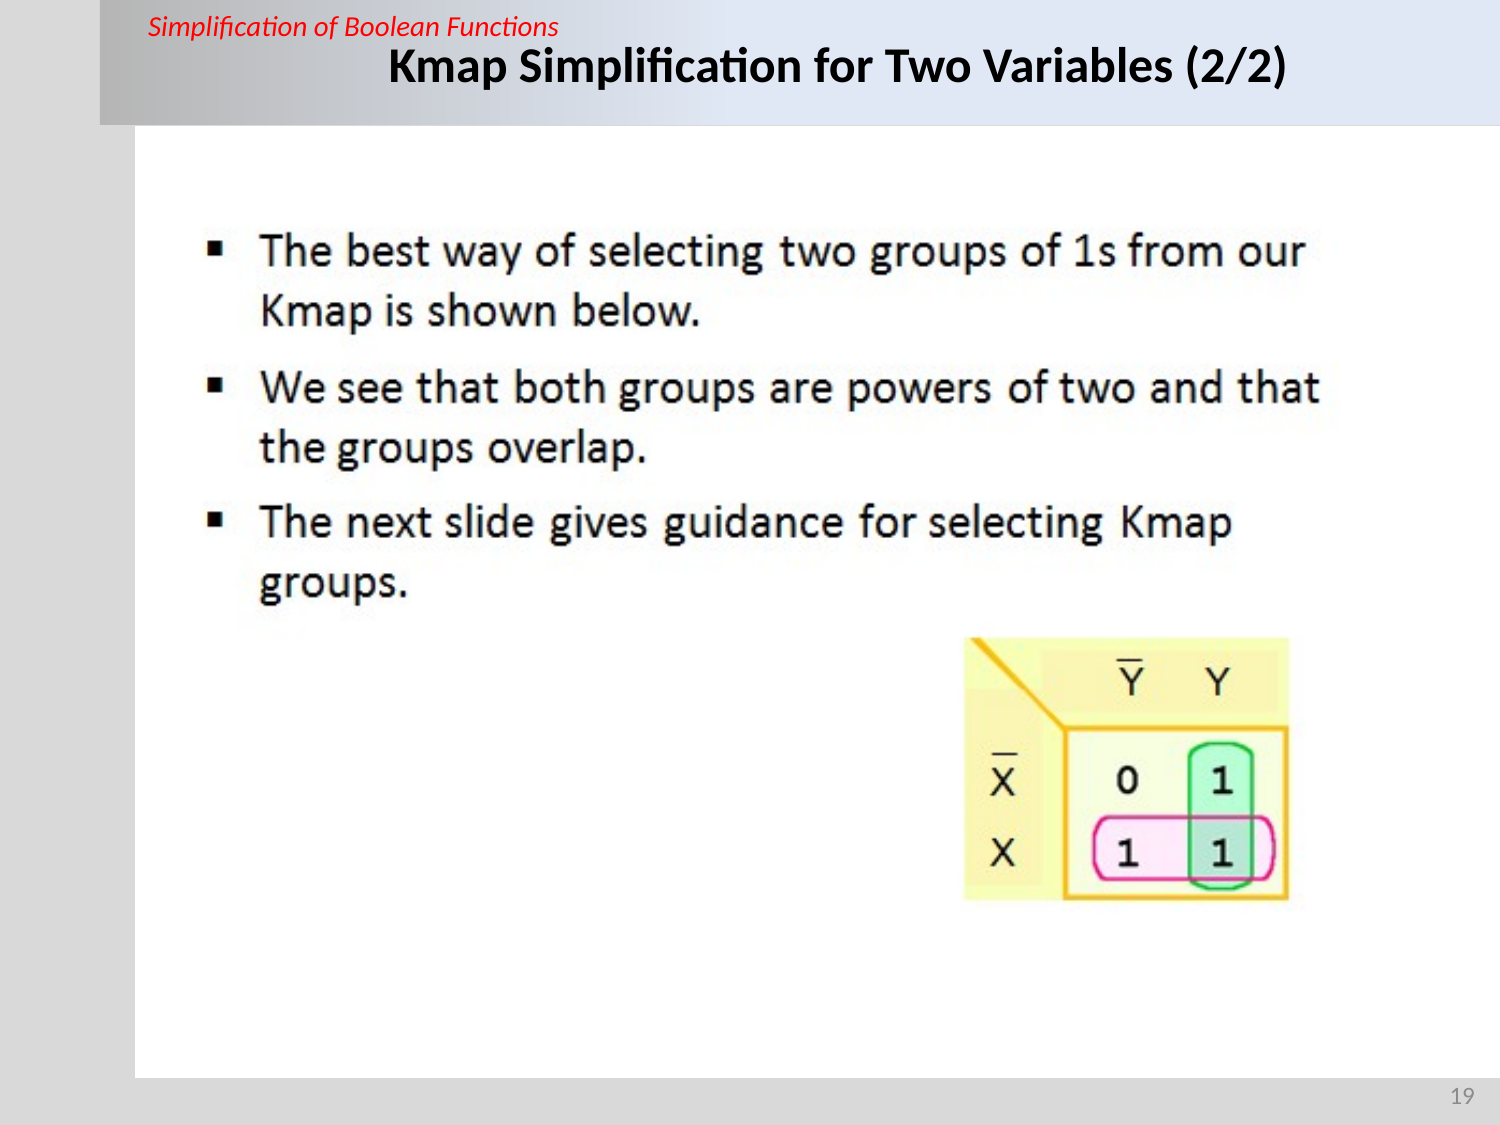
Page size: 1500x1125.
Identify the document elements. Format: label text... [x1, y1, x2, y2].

text_box Simplification of Boolean Functions [133, 0, 623, 50]
picture [134, 126, 1500, 1079]
title Kmap Simplification for Two Variables (2/2) [212, 0, 1413, 123]
